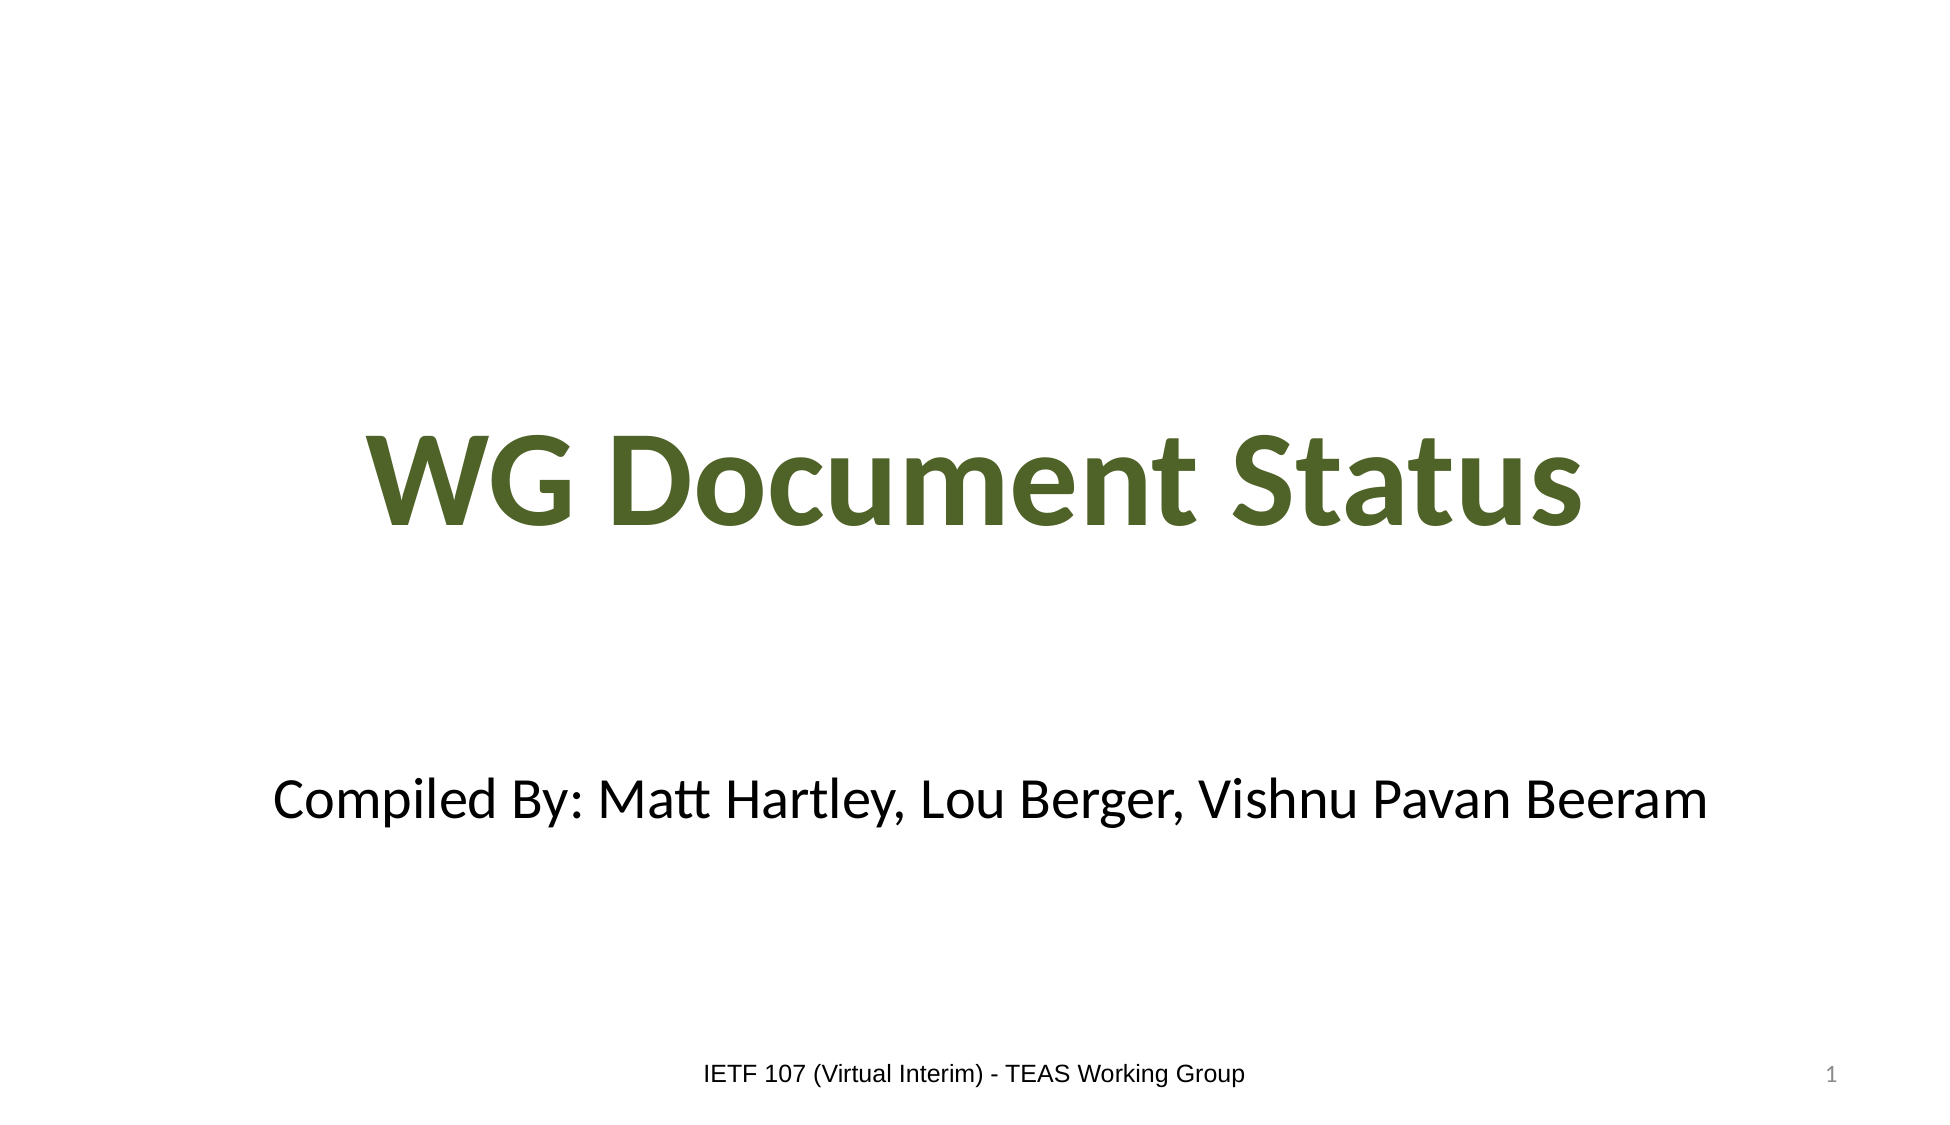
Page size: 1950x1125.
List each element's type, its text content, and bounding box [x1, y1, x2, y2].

footer IETF 107 (Virtual Interim) - TEAS Working Group [666, 1042, 1284, 1103]
slide_number 1 [1397, 1042, 1853, 1103]
title WG Document Status [146, 349, 1804, 591]
text_box Compiled By: Matt Hartley, Lou Berger, Vishnu Pavan Beeram [162, 675, 1820, 917]
